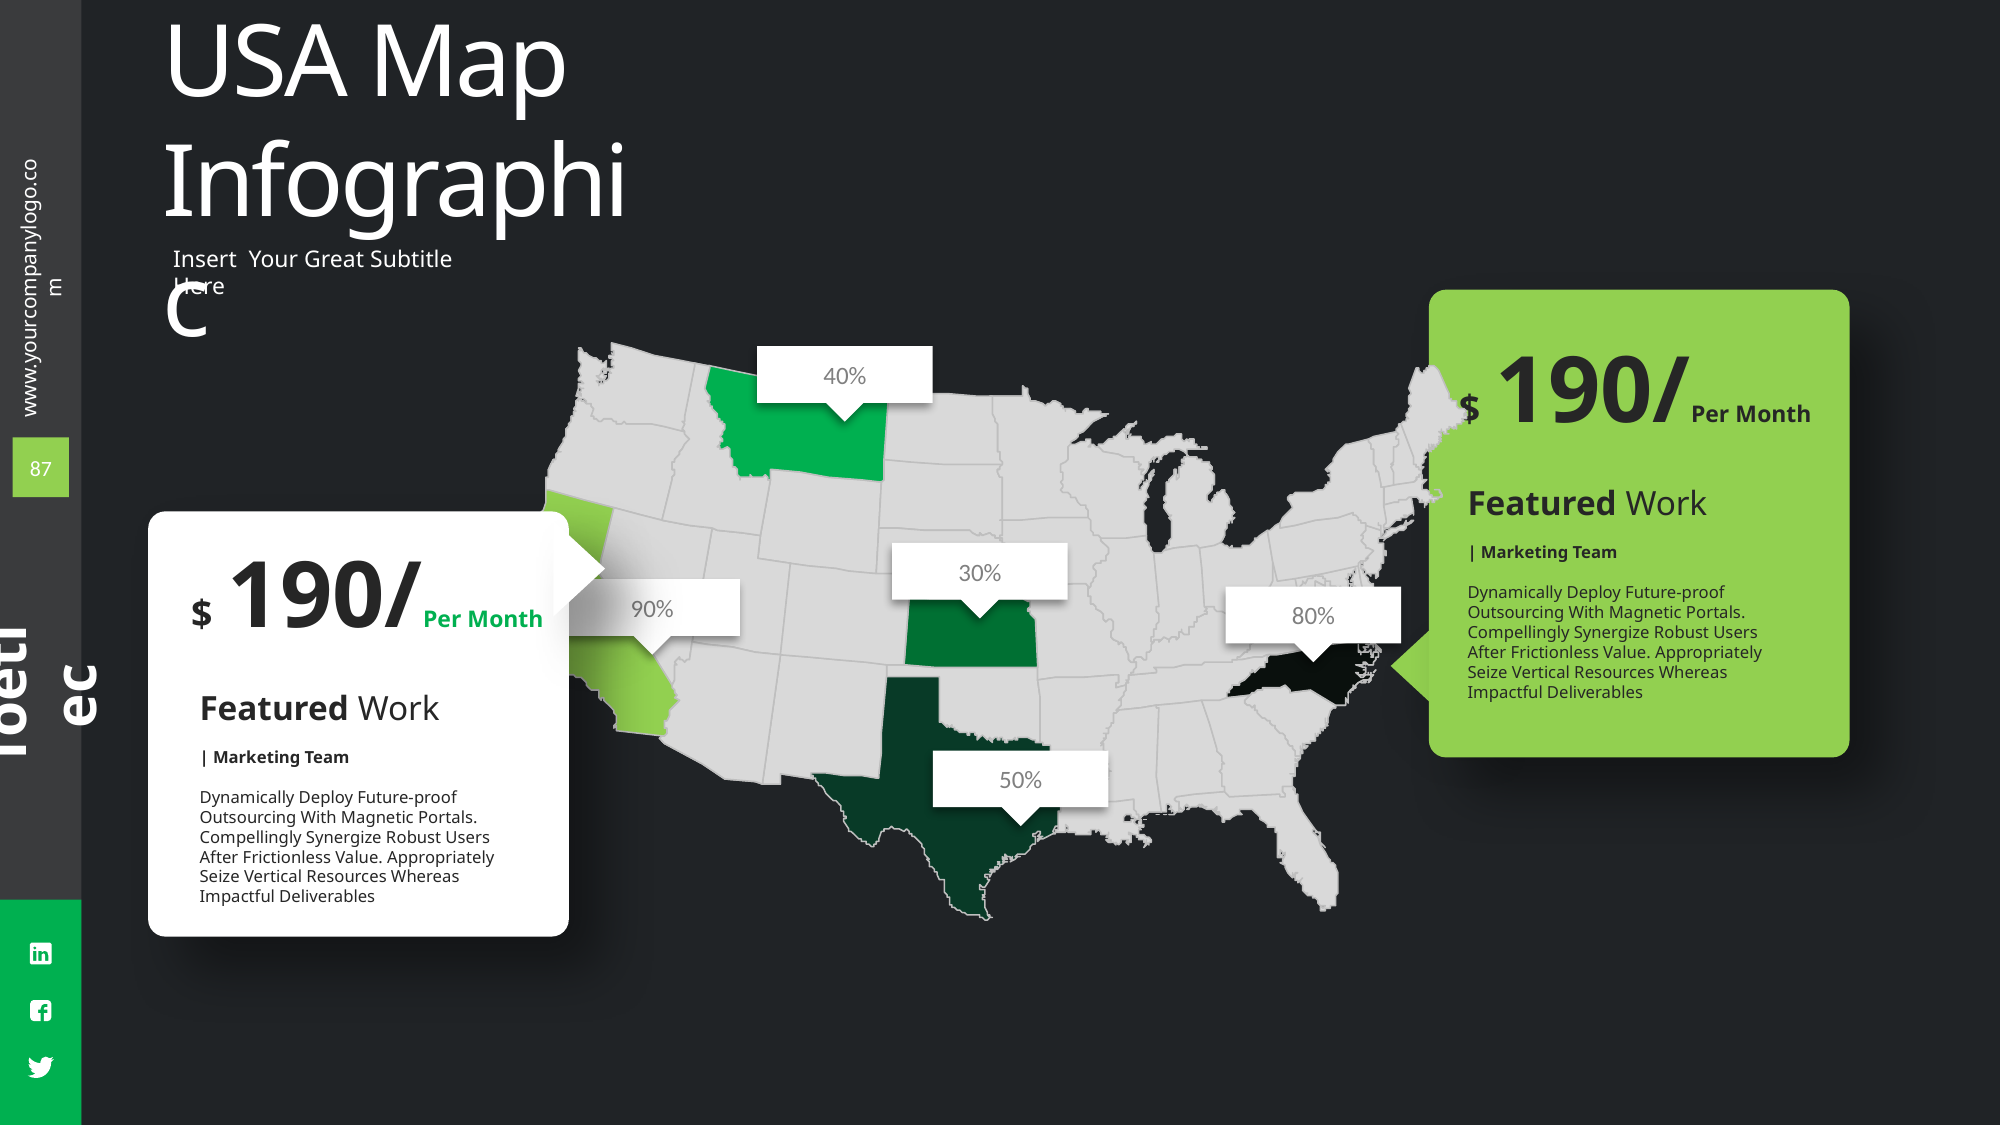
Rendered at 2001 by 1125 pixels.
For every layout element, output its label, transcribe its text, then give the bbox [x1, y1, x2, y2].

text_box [167, 528, 567, 917]
text_box Insert Your Great Subtitle Here [158, 237, 512, 307]
slide_number 87 [12, 437, 69, 498]
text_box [148, 511, 606, 937]
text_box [1390, 289, 1850, 758]
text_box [533, 342, 1467, 921]
text_box USA Map Infographic [147, 116, 677, 236]
